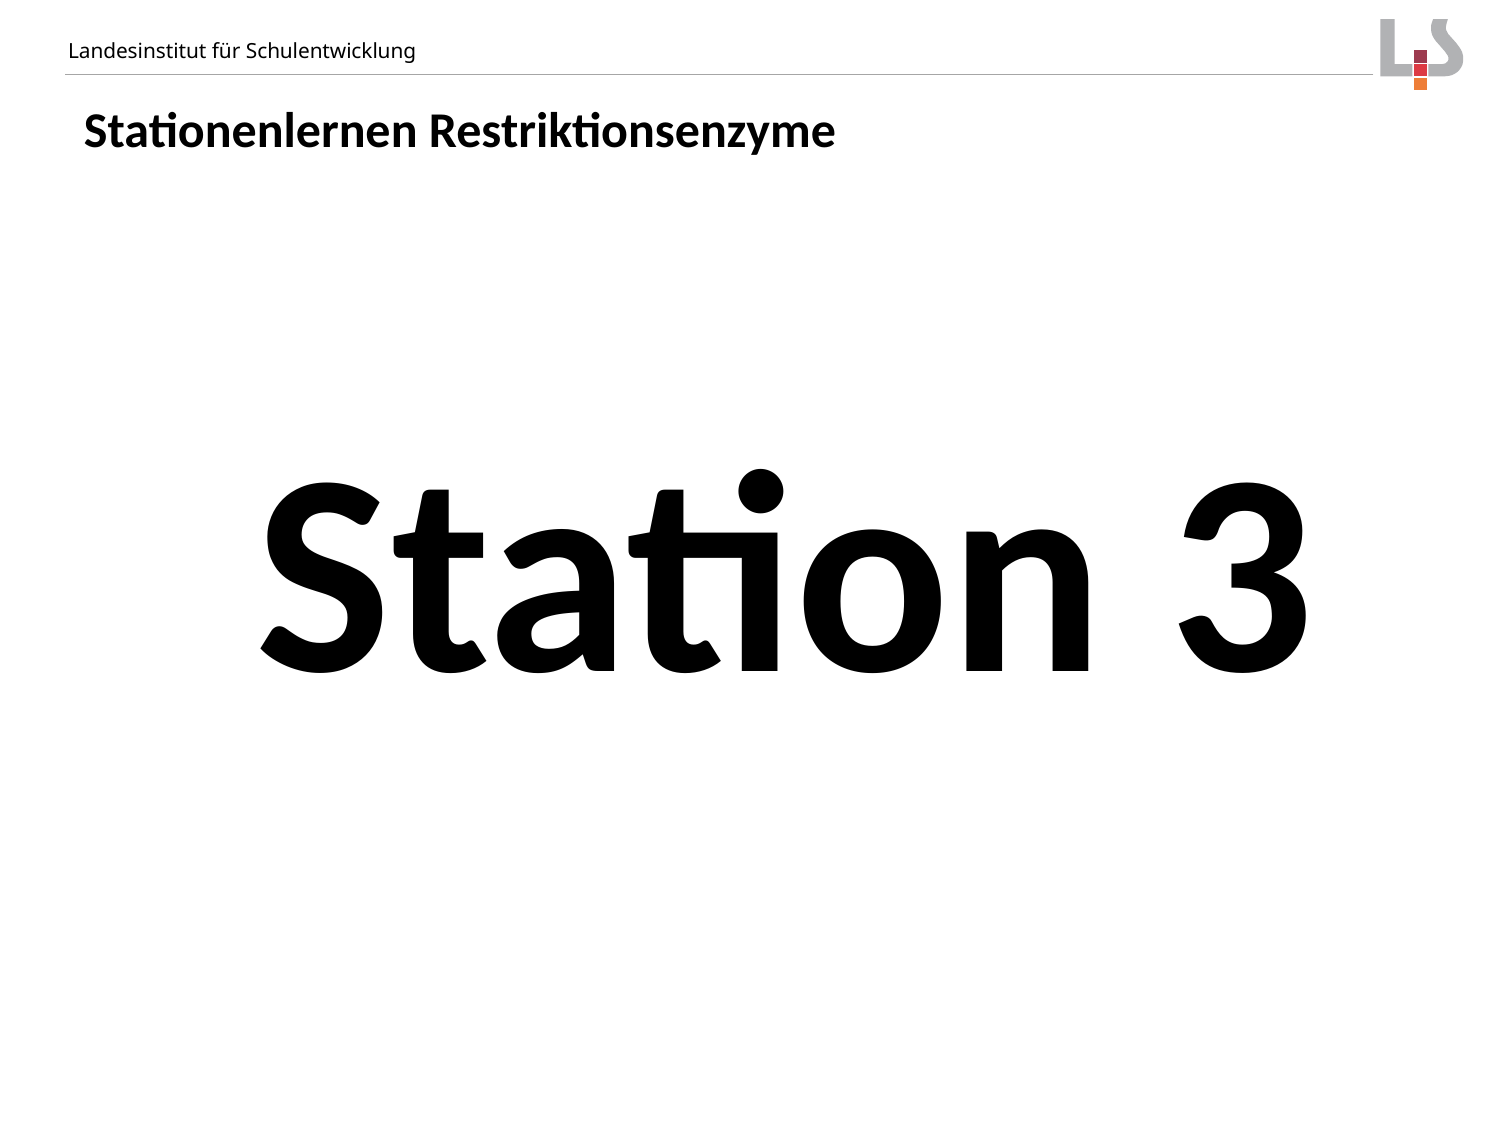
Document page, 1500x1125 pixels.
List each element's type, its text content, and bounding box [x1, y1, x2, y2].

text_box Station 3 [240, 376, 1331, 736]
text_box Stationenlernen Restriktionsenzyme [69, 99, 852, 166]
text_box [52, 18, 1464, 91]
